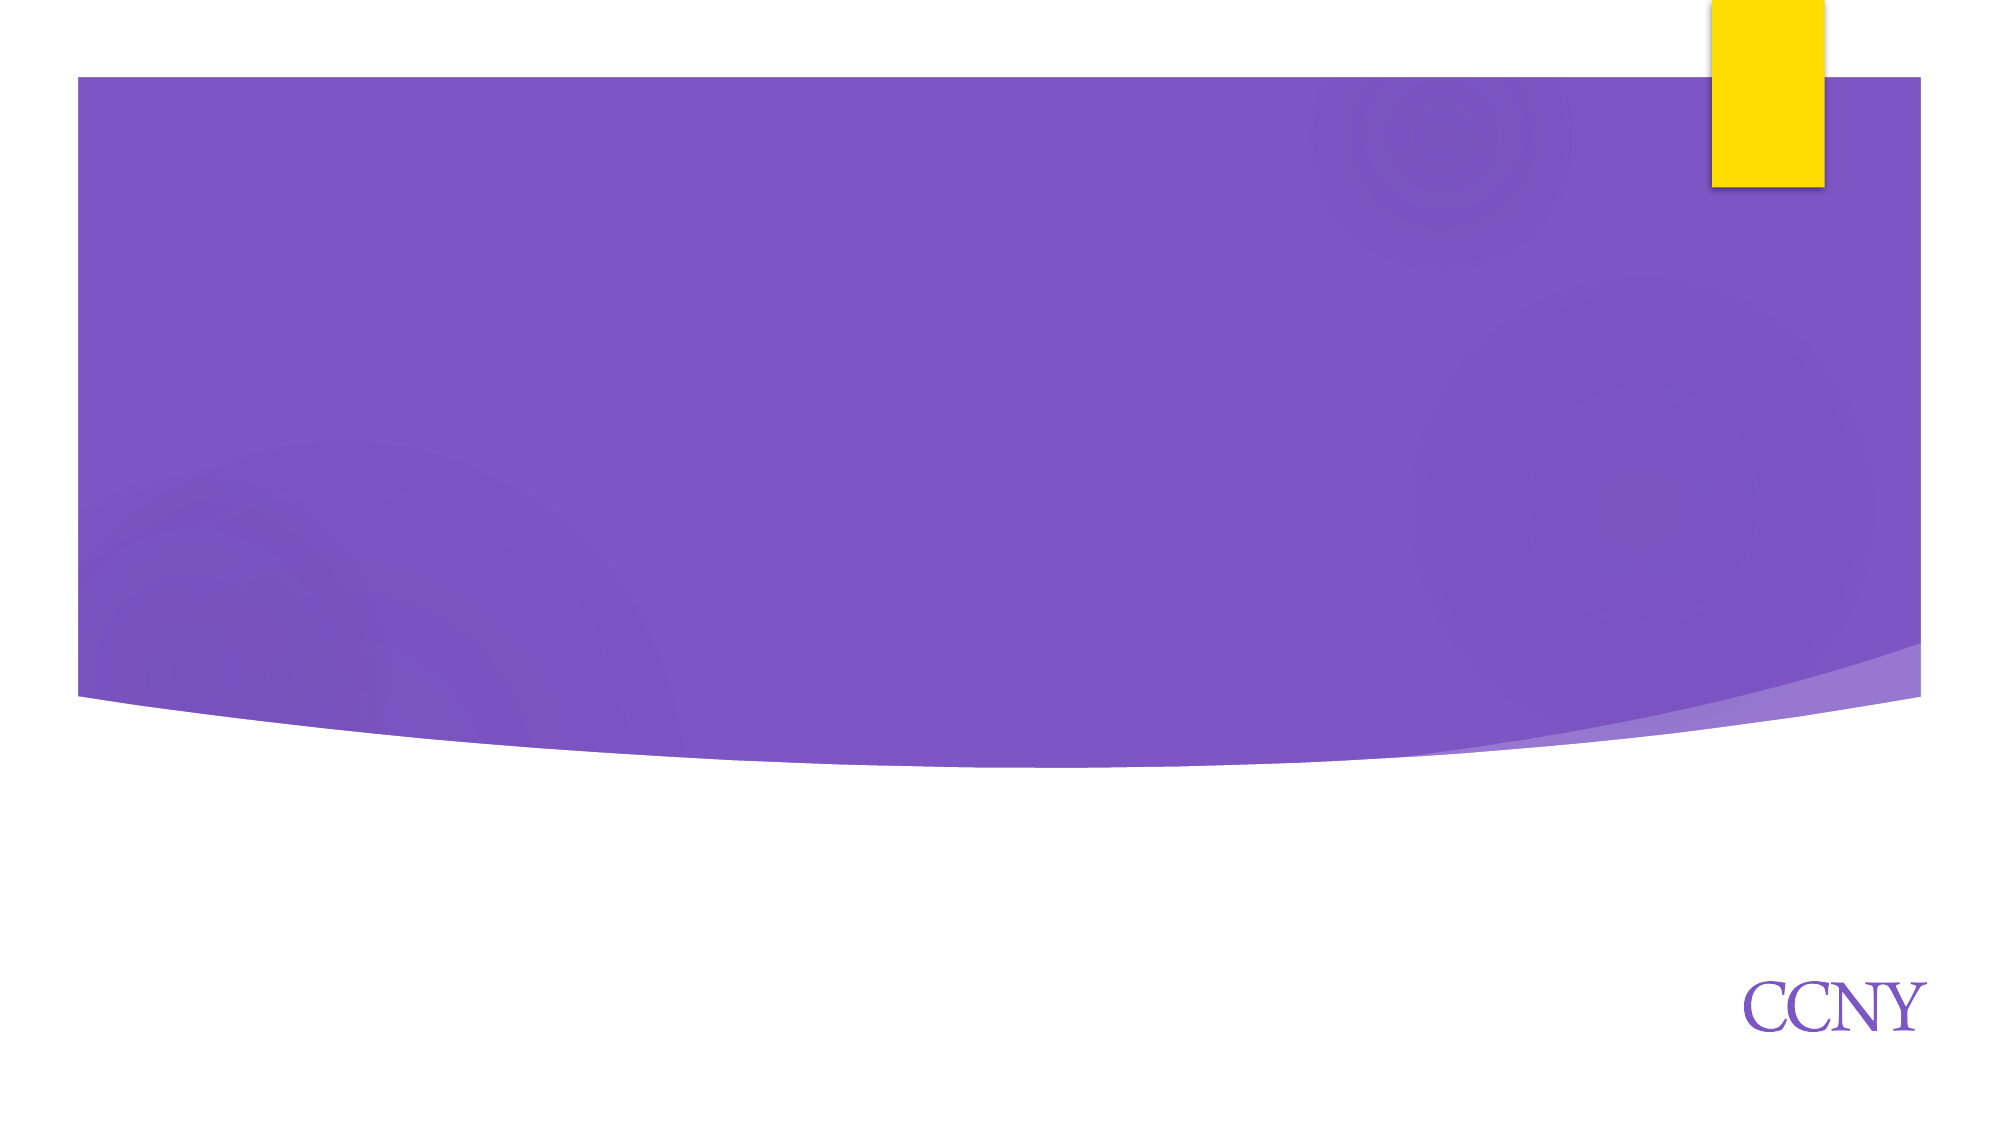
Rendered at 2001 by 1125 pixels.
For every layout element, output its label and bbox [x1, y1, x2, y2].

picture [1722, 950, 1949, 1063]
